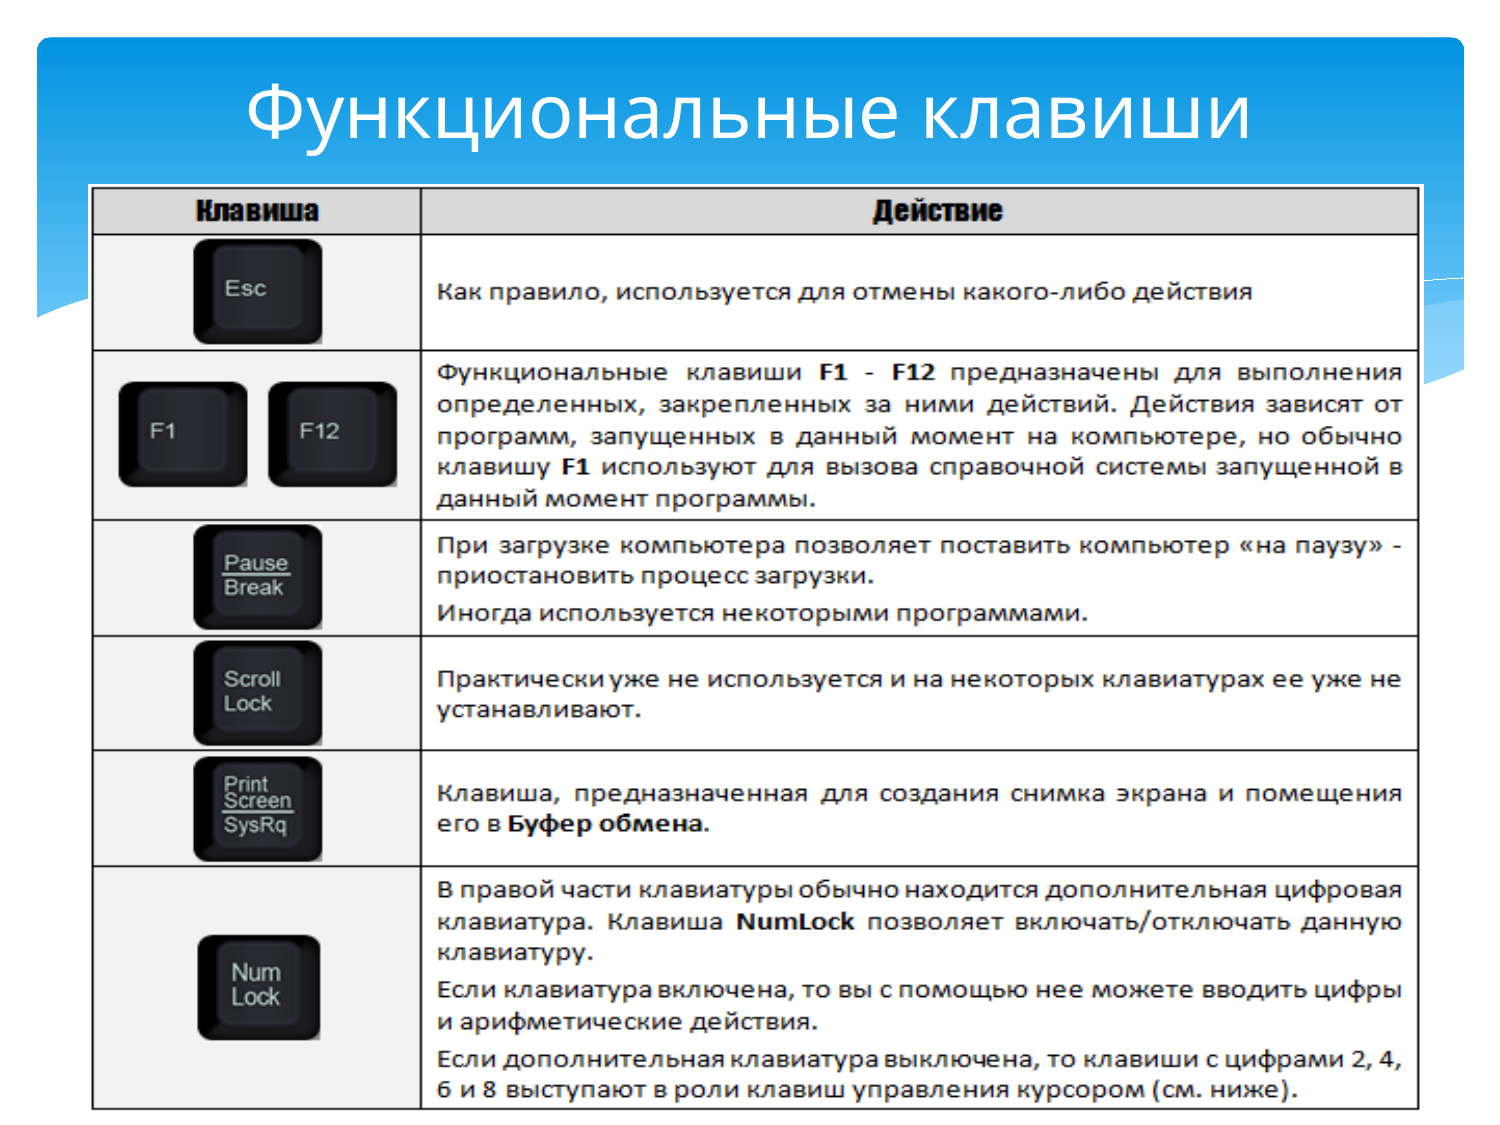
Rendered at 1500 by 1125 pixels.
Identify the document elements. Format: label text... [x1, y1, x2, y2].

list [88, 184, 1424, 1112]
title Функциональные клавиши [75, 55, 1425, 161]
